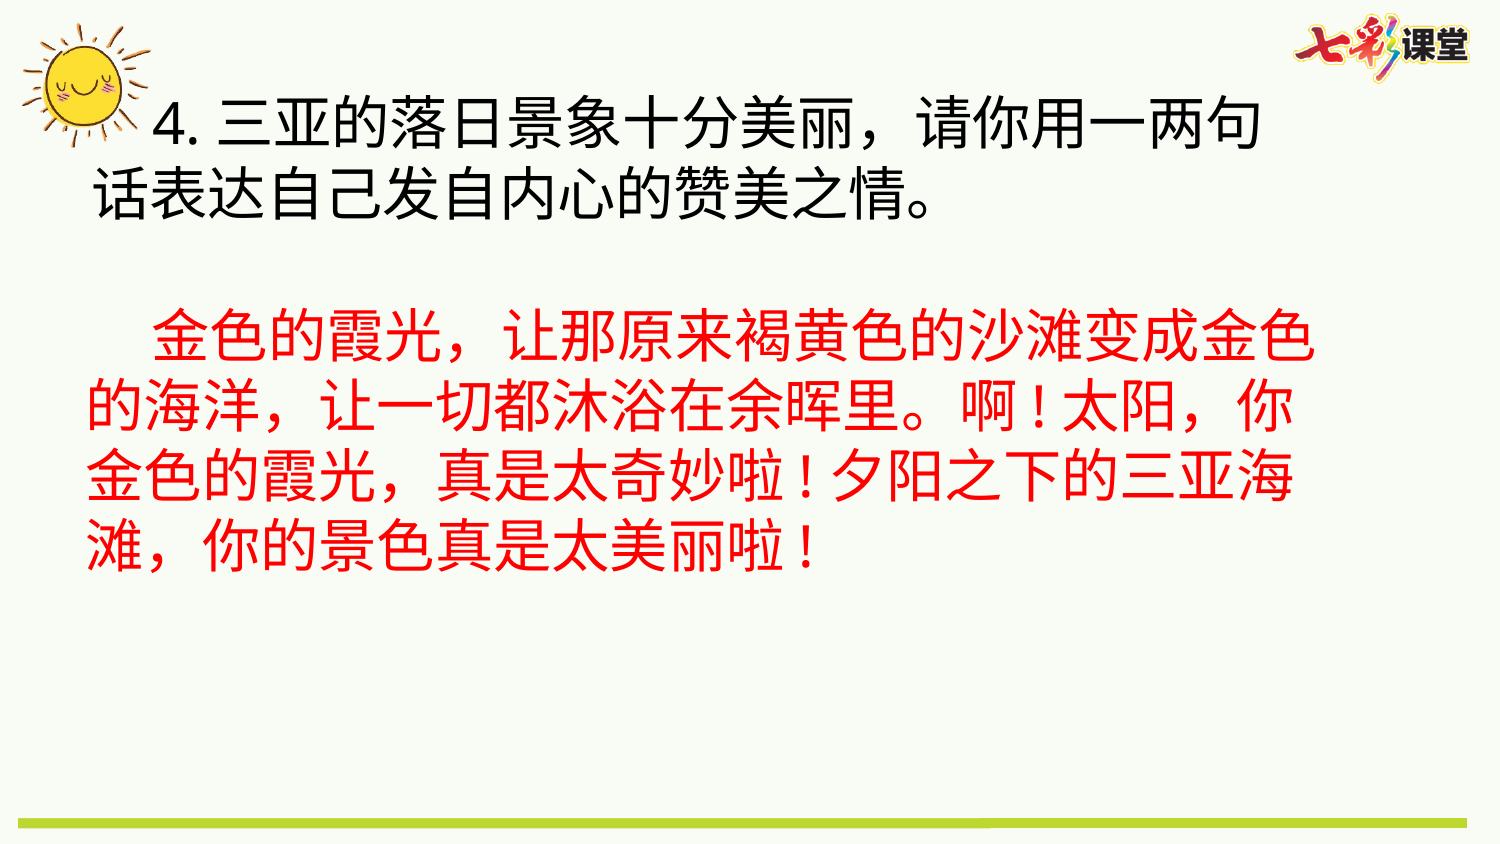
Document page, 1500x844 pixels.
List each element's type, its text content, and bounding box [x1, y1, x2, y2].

picture [1291, 9, 1472, 87]
picture [18, 771, 1467, 844]
text_box 金色的霞光，让那原来褐黄色的沙滩变成金色的海洋，让一切都沐浴在余晖里。啊!太阳，你金色的霞光，真是太奇妙啦!夕阳之下的三亚海滩，你的景色真是太美丽啦! [70, 291, 1341, 587]
text_box 4.三亚的落日景象十分美丽，请你用一两句话表达自己发自内心的赞美之情。 [76, 79, 1294, 234]
picture [0, 0, 173, 172]
